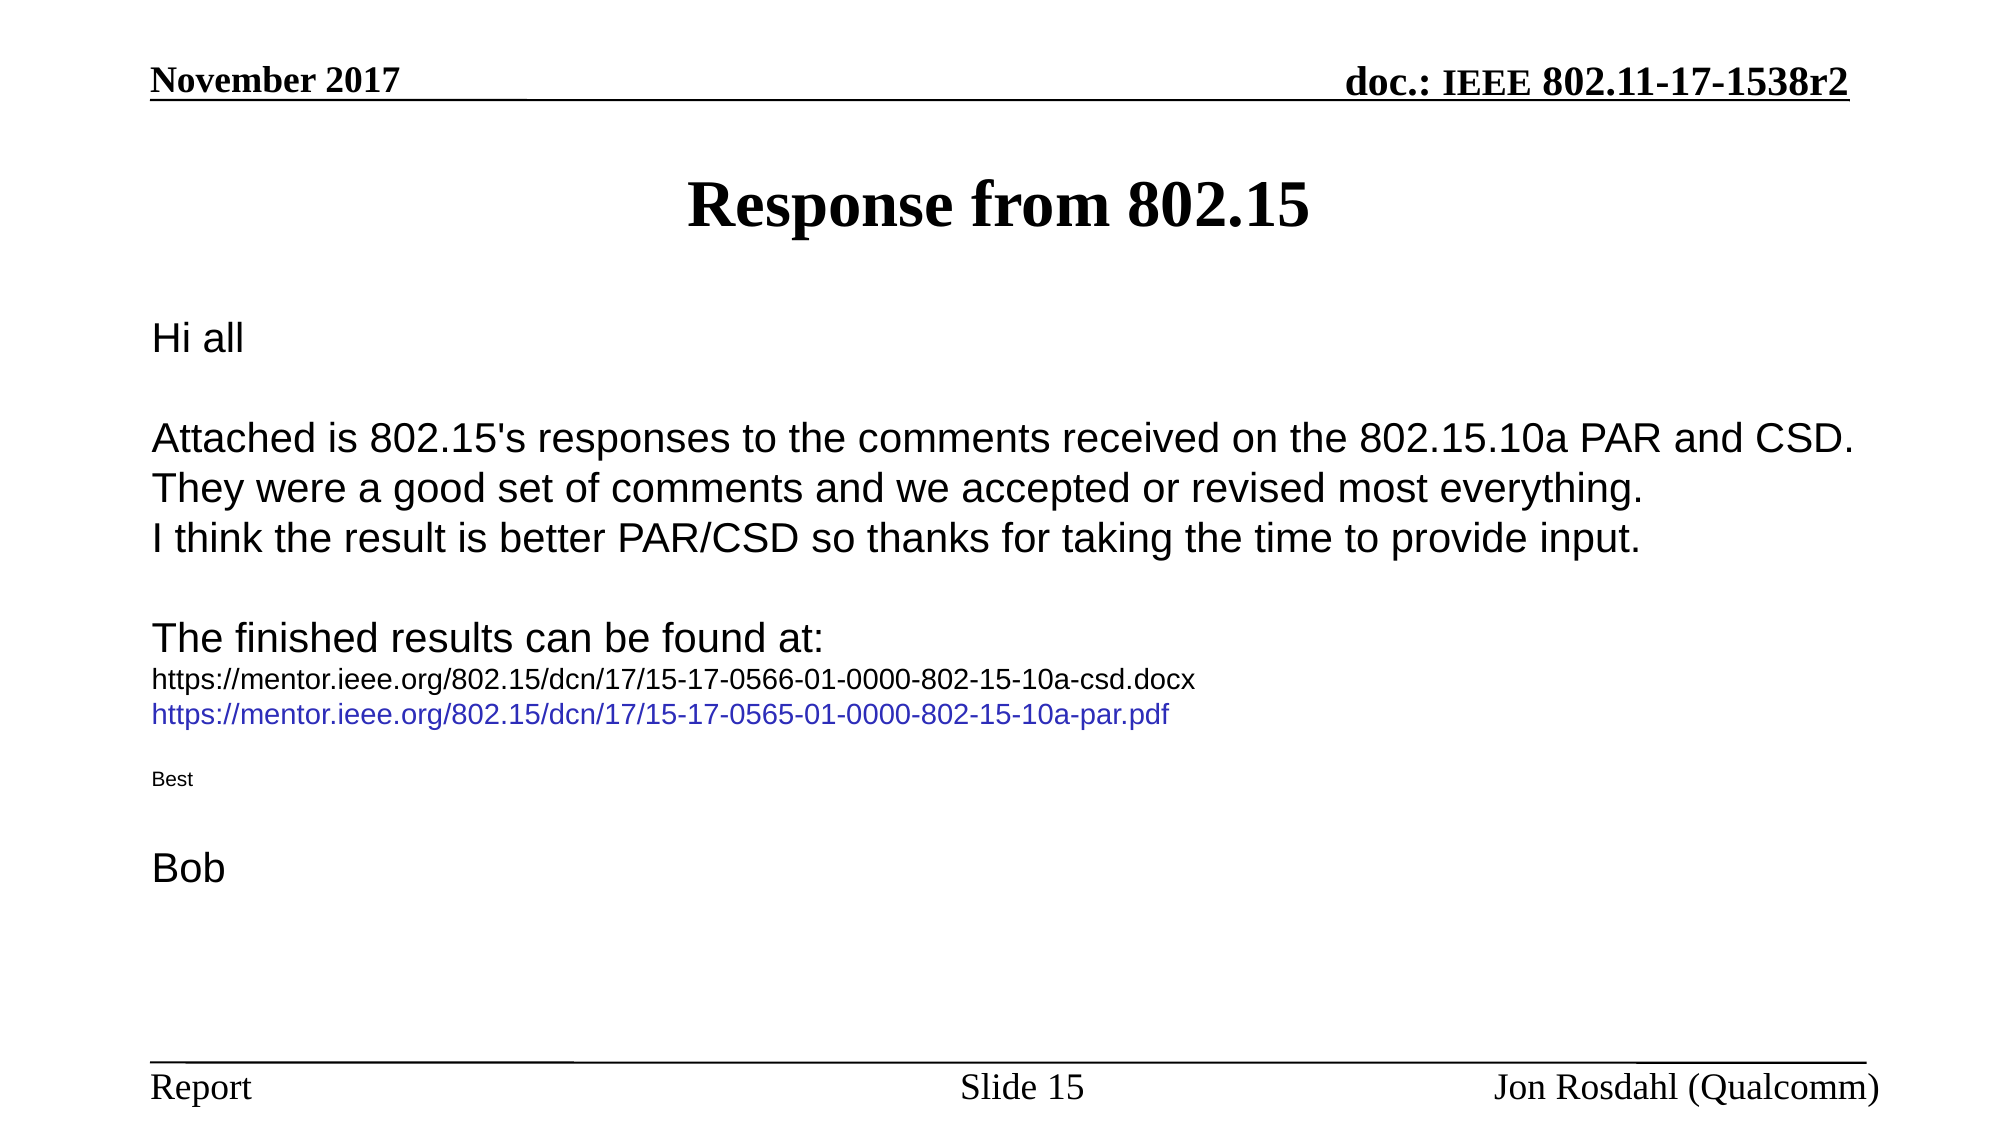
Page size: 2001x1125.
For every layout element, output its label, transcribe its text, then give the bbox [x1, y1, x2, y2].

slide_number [149, 49, 431, 100]
title Response from 802.15 [149, 112, 1850, 273]
slide_number Slide 15 [950, 1061, 1095, 1125]
footer Jon Rosdahl (Qualcomm) [1436, 1061, 1881, 1108]
list Hi all Attached is 802.15's responses to the comments received on the 802.15.10a PAR and CSD. They were a good set of comments and we accepted or revised most everything. I think the result is better PAR/CSD so thanks for taking the time to provide input. The finished results can be found at: https://mentor.ieee.org/802.15/dcn/17/15-17-0566-01-0000-802-15-10a-csd.docx https://mentor.ieee.org/802.15/dcn/17/15-17-0565-01-0000-802-15-10a-par.pdf Best Bob [136, 273, 1909, 928]
